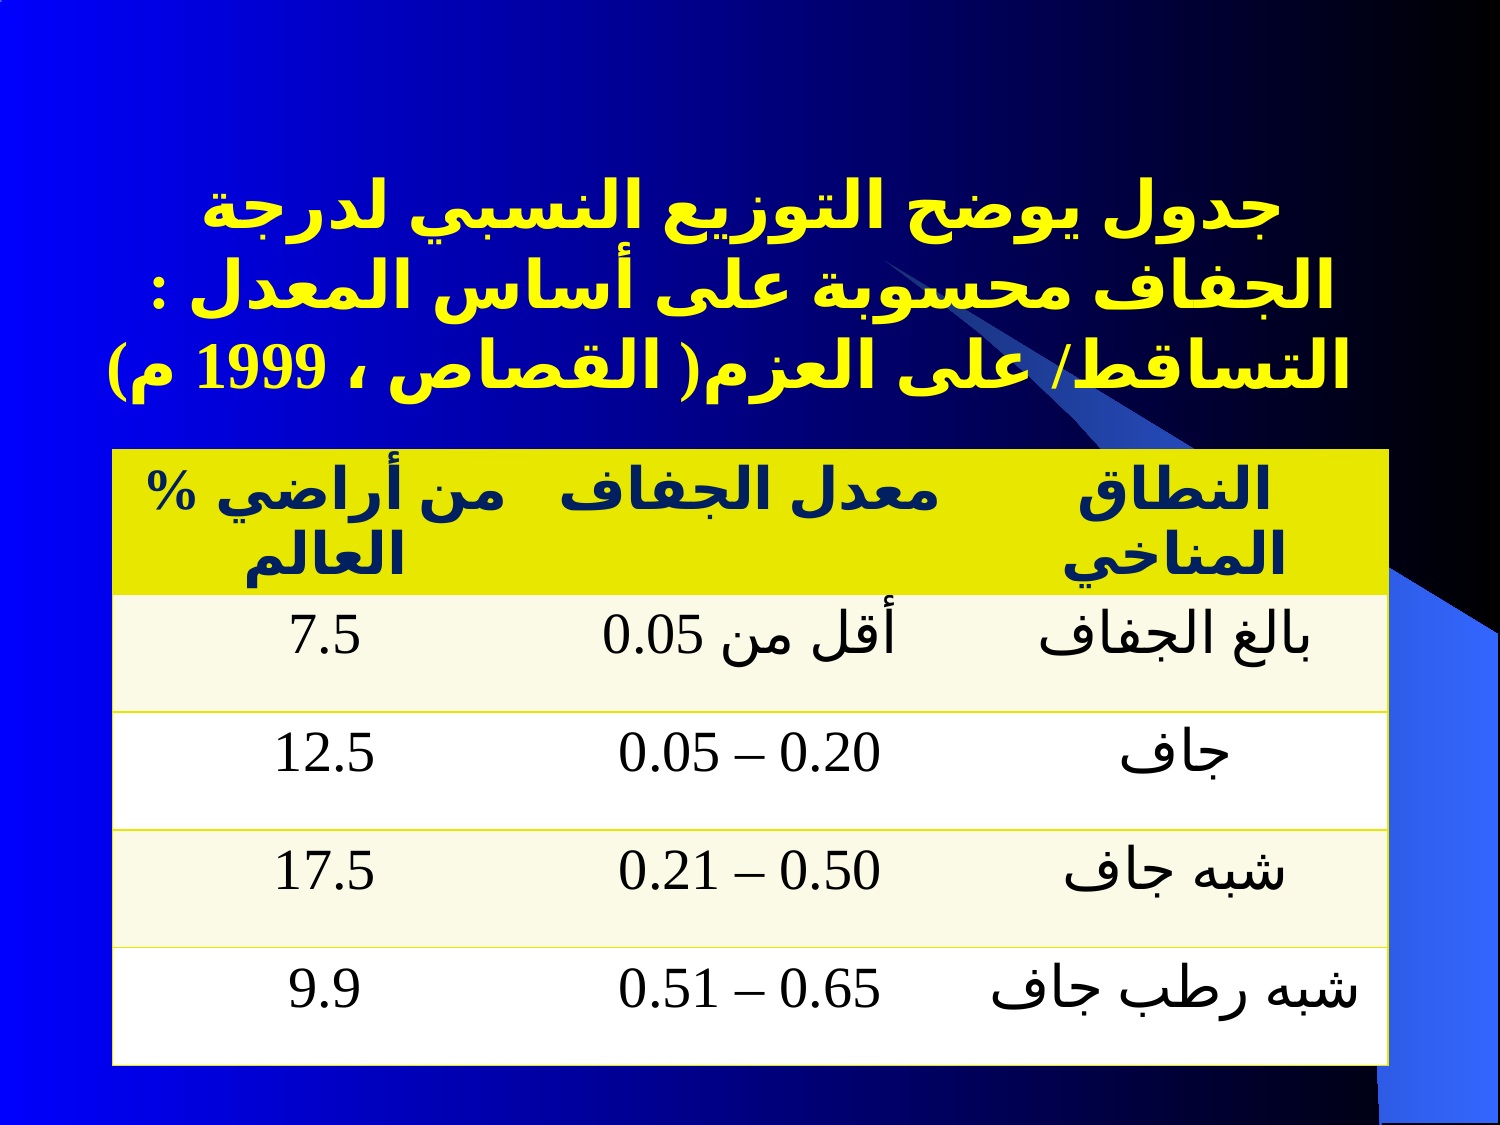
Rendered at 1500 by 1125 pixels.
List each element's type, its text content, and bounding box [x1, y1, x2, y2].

table_cell شبه رطب جاف [963, 948, 1387, 1065]
table_header معدل الجفاف [538, 451, 963, 593]
table_cell جاف [963, 713, 1387, 829]
table_cell 0.51 – 0.65 [538, 948, 963, 1065]
table_cell 0.21 – 0.50 [538, 831, 963, 947]
table_cell 7.5 [113, 595, 538, 711]
table_cell بالغ الجفاف [963, 595, 1387, 711]
table_cell أقل من 0.05 [538, 595, 963, 711]
table_cell 0.05 – 0.20 [538, 713, 963, 829]
table_cell 12.5 [113, 713, 538, 829]
text_box جدول يوضح التوزيع النسبي لدرجة الجفاف محسوبة على أساس المعدل : التساقط/ على العزم( القصاص ، 1999 م) [62, 154, 1425, 410]
table_cell 17.5 [113, 831, 538, 947]
table_cell 9.9 [113, 948, 538, 1065]
table_header النطاق المناخي [963, 451, 1387, 593]
table_cell شبه جاف [963, 831, 1387, 947]
table_header % من أراضي العالم [113, 451, 538, 593]
